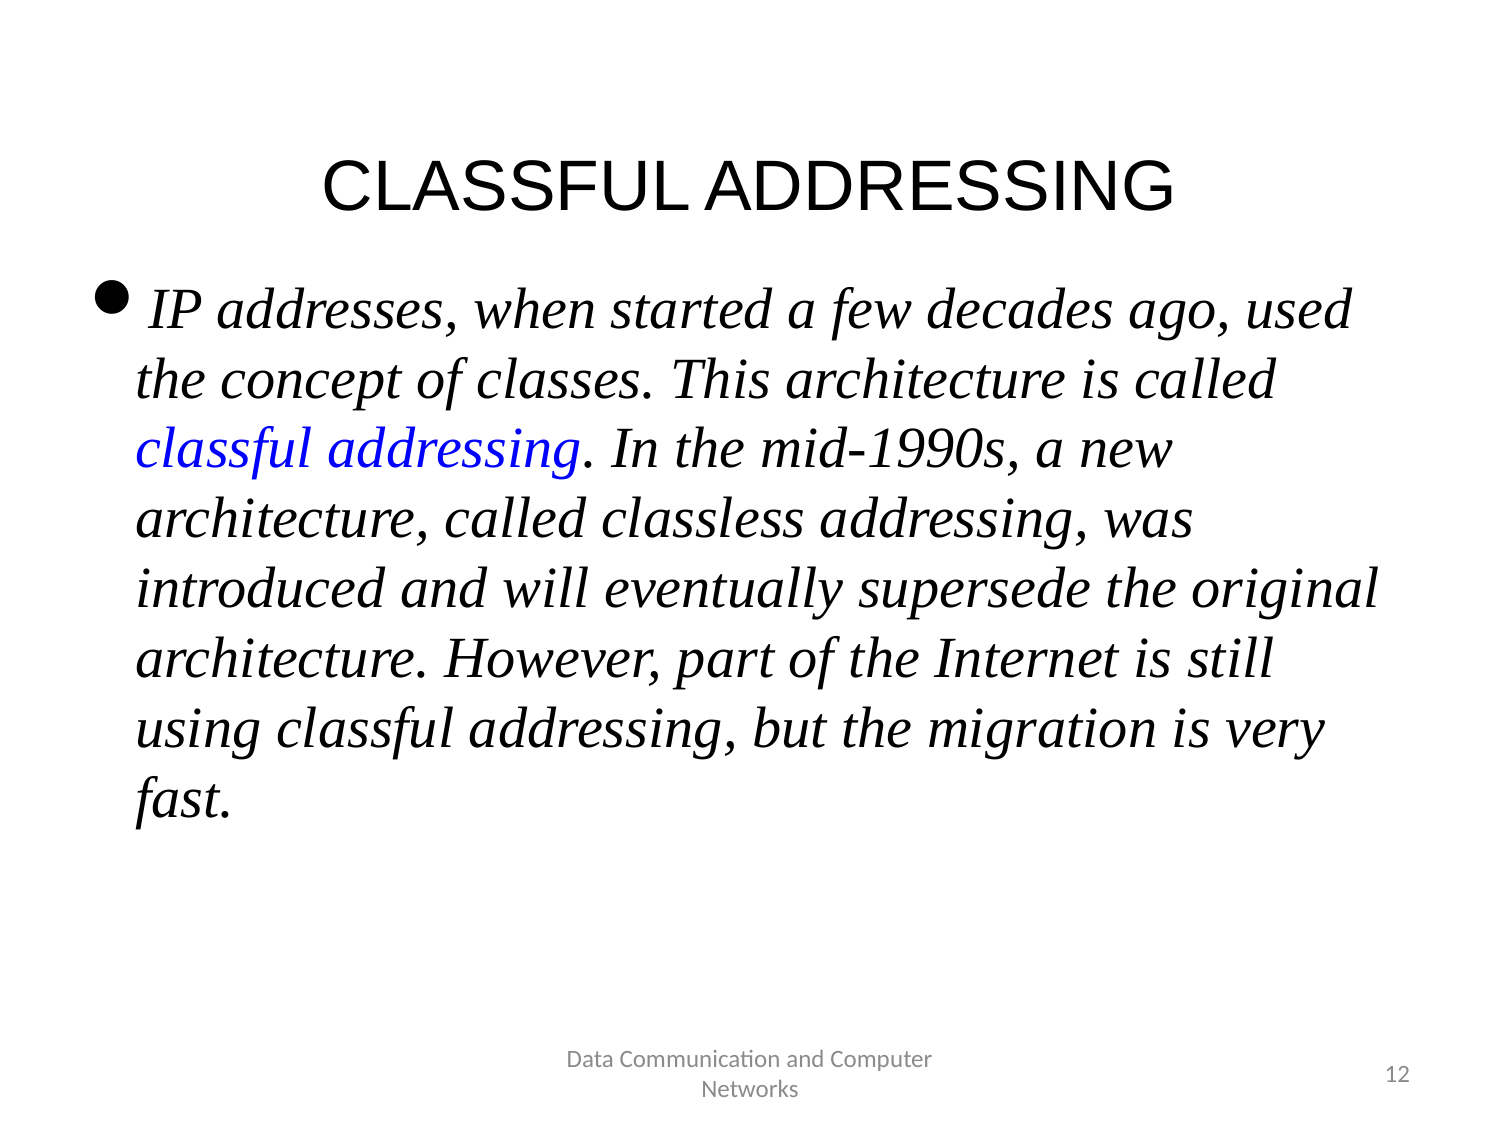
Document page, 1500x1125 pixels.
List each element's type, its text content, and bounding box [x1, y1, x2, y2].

title 4.2 CLASSFUL ADDRESSING CLASSFUL ADDRESSING [75, 45, 1425, 233]
footer Data Communication and Computer Networks [512, 1042, 988, 1103]
slide_number 12 [1074, 1042, 1425, 1103]
list IP addresses, when started a few decades ago, used the concept of classes. This architecture is called classful addressing. In the mid-1990s, a new architecture, called classless addressing, was introduced and will eventually supersede the original architecture. However, part of the Internet is still using classful addressing, but the migration is very fast. [75, 262, 1425, 1005]
